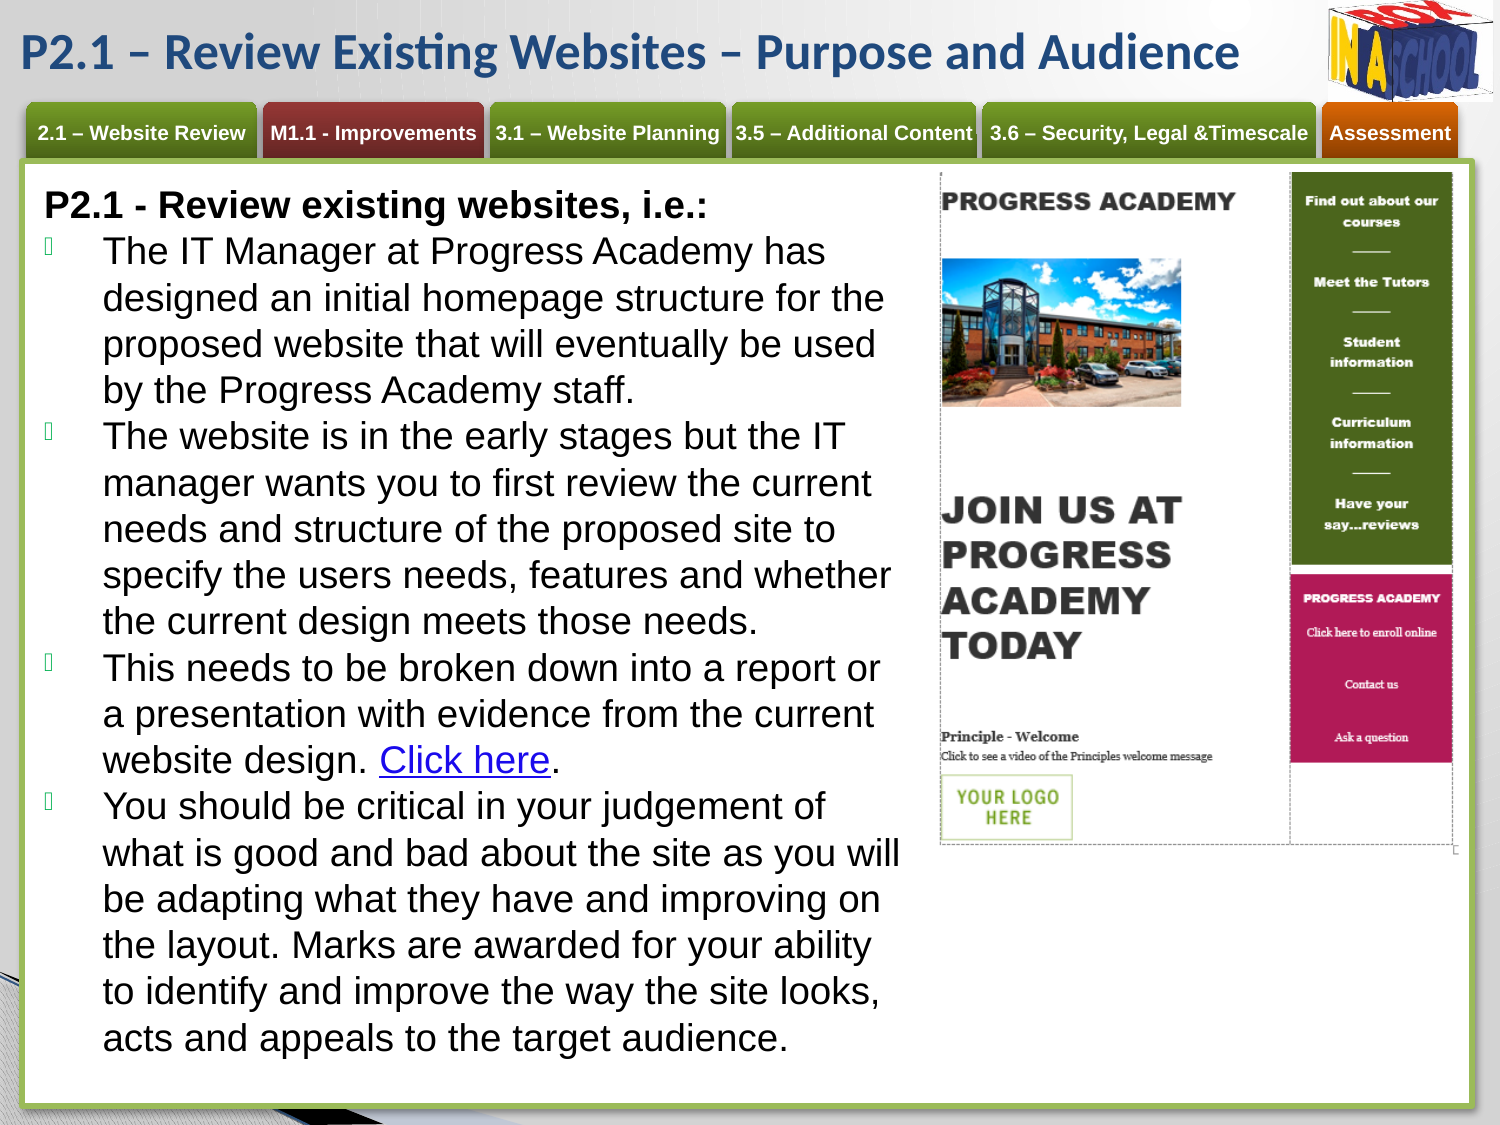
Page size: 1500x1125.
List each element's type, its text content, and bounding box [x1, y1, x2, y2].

list P2.1 - Review existing websites, i.e.: The IT Manager at Progress Academy has designed an initial homepage structure for the proposed website that will eventually be used by the Progress Academy staff. The website is in the early stages but the IT manager wants you to first review the current needs and structure of the proposed site to specify the users needs, features and whether the current design meets those needs. This needs to be broken down into a report or a presentation with evidence from the current website design. Click here. You should be critical in your judgement of what is good and bad about the site as you will be adapting what they have and improving on the layout. Marks are awarded for your ability to identify and improve the way the site looks, acts and appeals to the target audience. [29, 172, 928, 1059]
title P2.1 – Review Existing Websites – Purpose and Audience [5, 7, 1270, 90]
picture [926, 172, 1459, 857]
picture [281, 1114, 303, 1125]
picture [1328, 0, 1494, 102]
